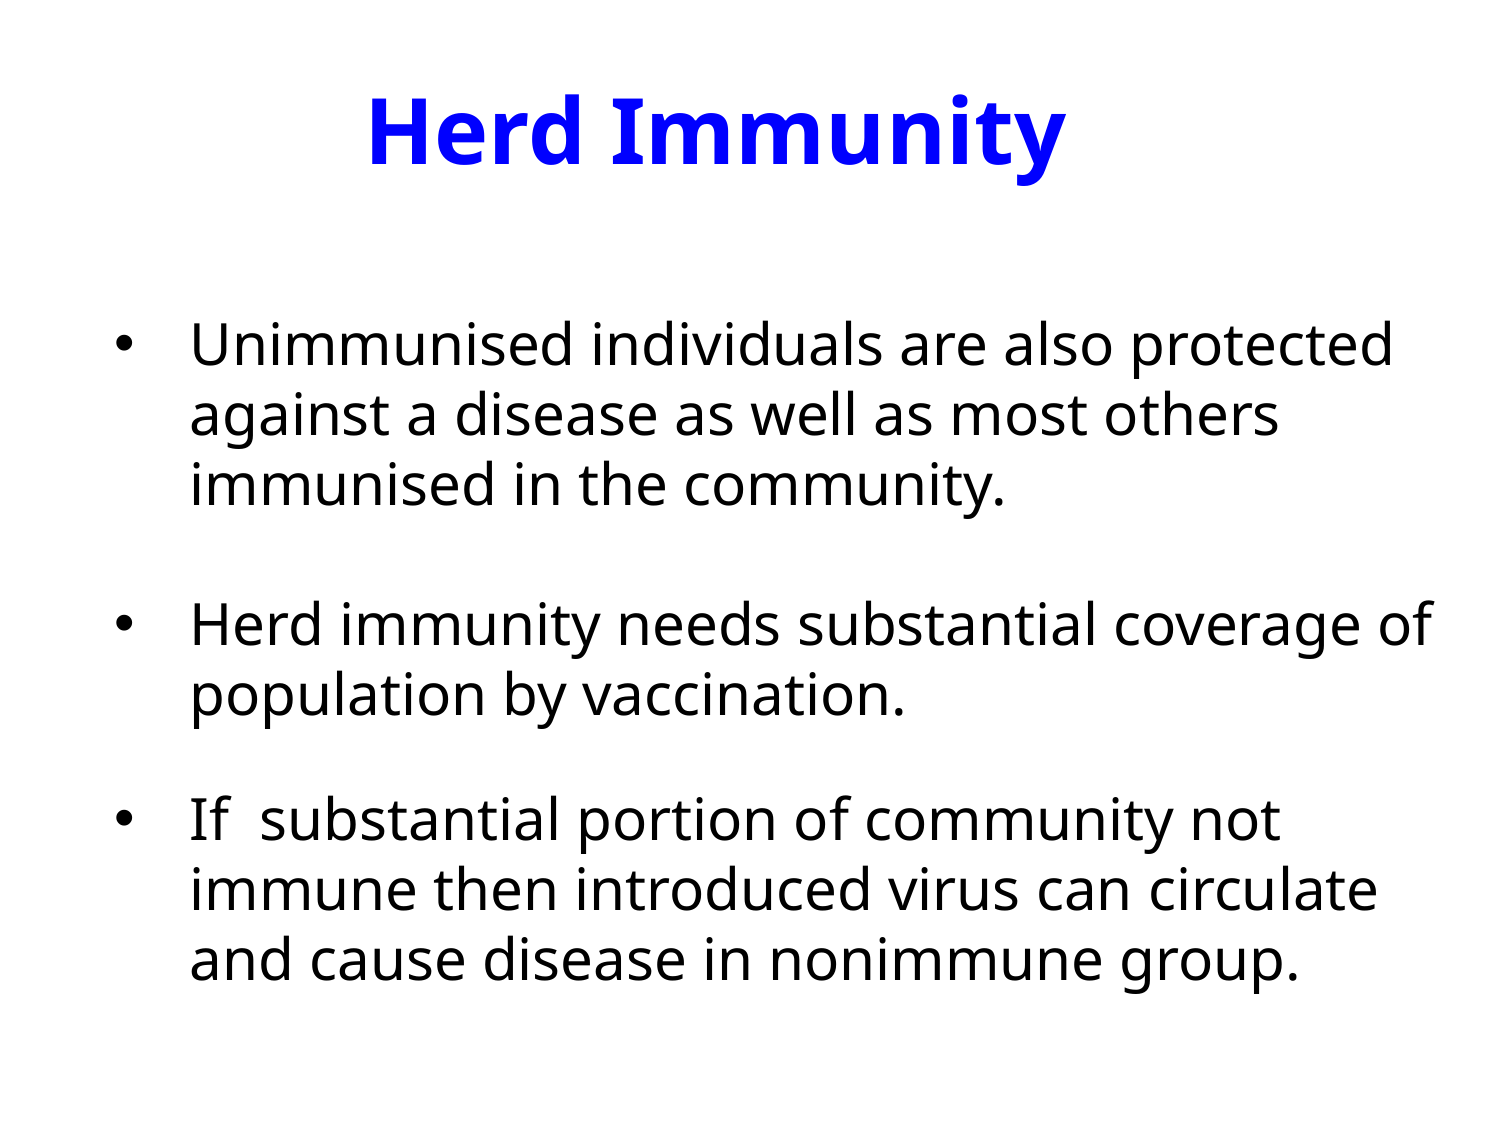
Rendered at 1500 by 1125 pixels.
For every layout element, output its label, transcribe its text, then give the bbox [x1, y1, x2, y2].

text_box Herd Immunity [349, 65, 1082, 191]
text_box If substantial portion of community not immune then introduced virus can circulate and cause disease in nonimmune group. [99, 774, 1475, 1000]
text_box Unimmunised individuals are also protected against a disease as well as most others immunised in the community. Herd immunity needs substantial coverage of population by vaccination. [99, 299, 1475, 735]
